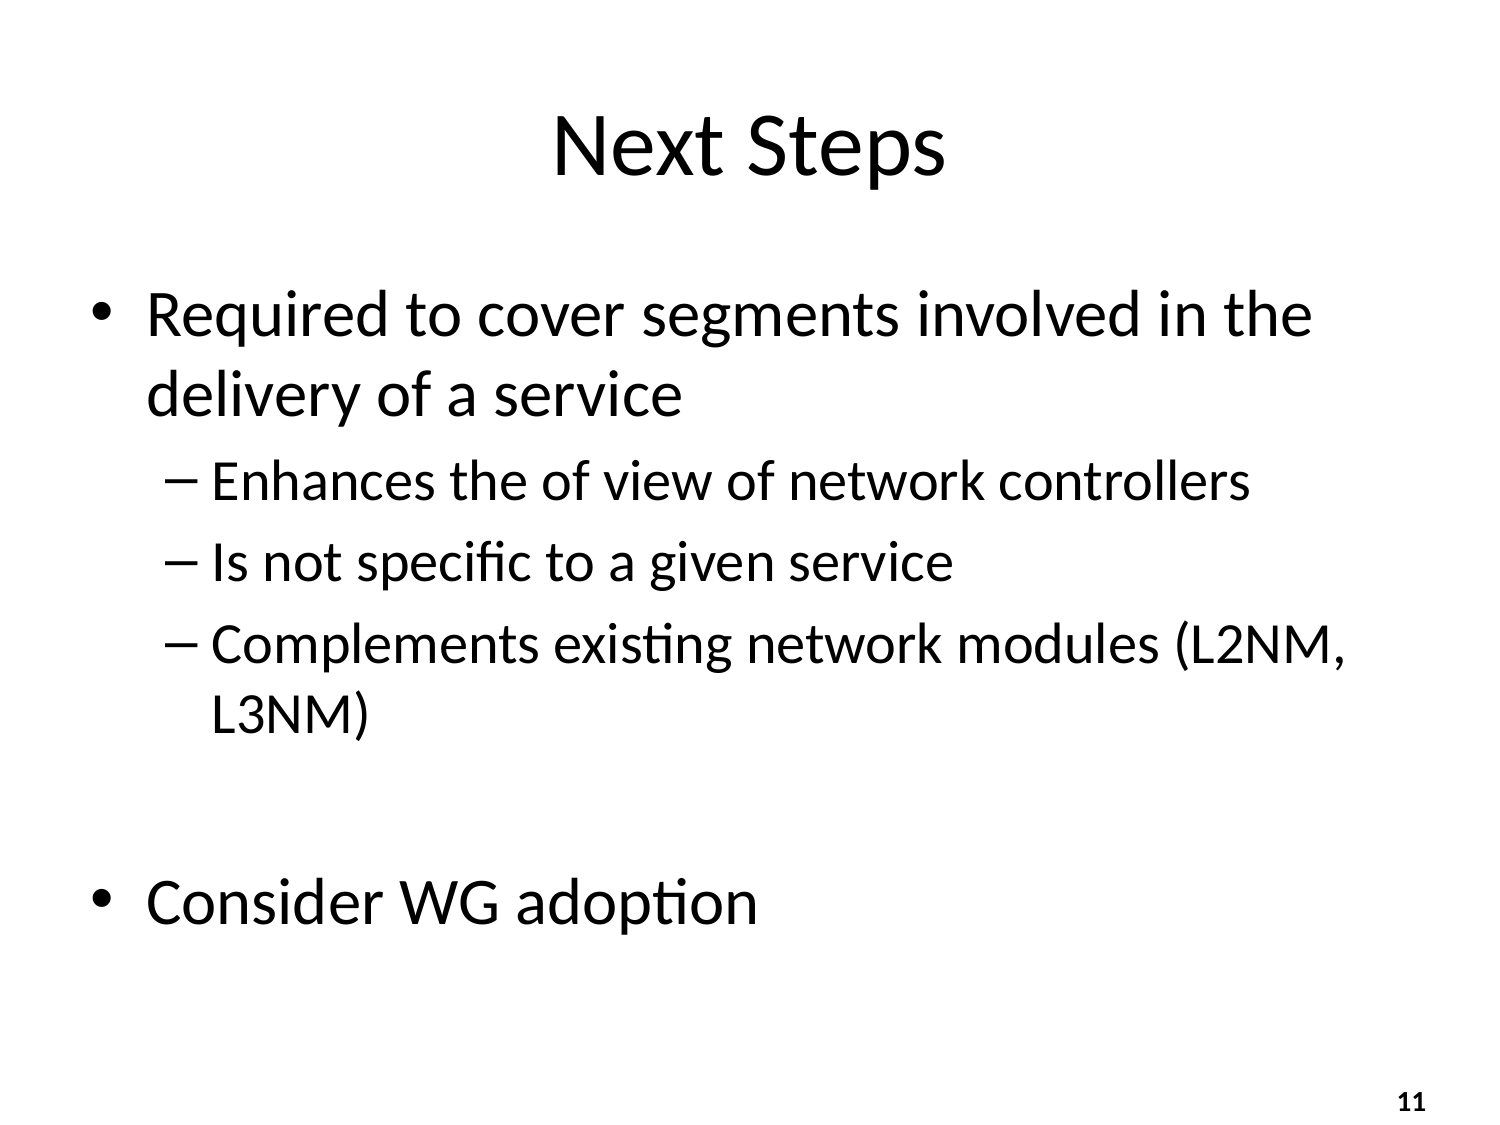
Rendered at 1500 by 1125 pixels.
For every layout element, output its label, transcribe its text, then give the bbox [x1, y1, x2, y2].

title Next Steps [75, 45, 1425, 233]
list Required to cover segments involved in the delivery of a service Enhances the of view of network controllers Is not specific to a given service Complements existing network modules (L2NM, L3NM) Consider WG adoption [75, 262, 1425, 1005]
